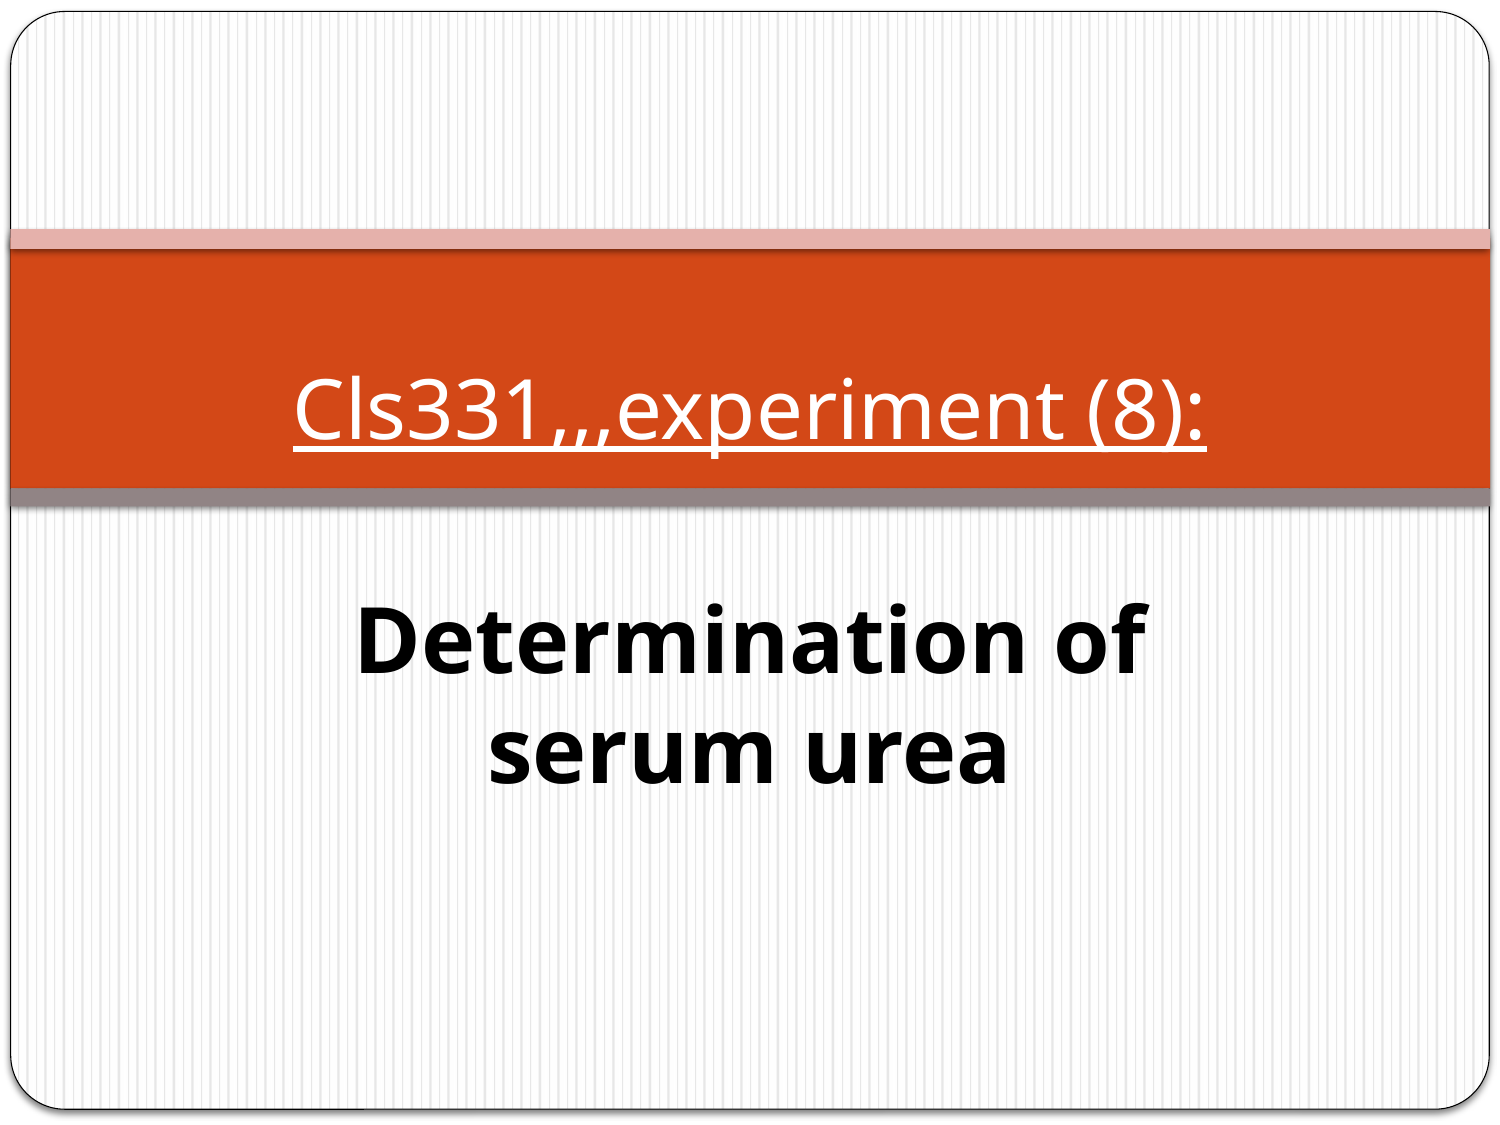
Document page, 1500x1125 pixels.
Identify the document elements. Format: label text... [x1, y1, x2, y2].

subtitle Determination of serum urea [225, 574, 1275, 925]
title Cls331,,,experiment (8): [112, 269, 1388, 551]
